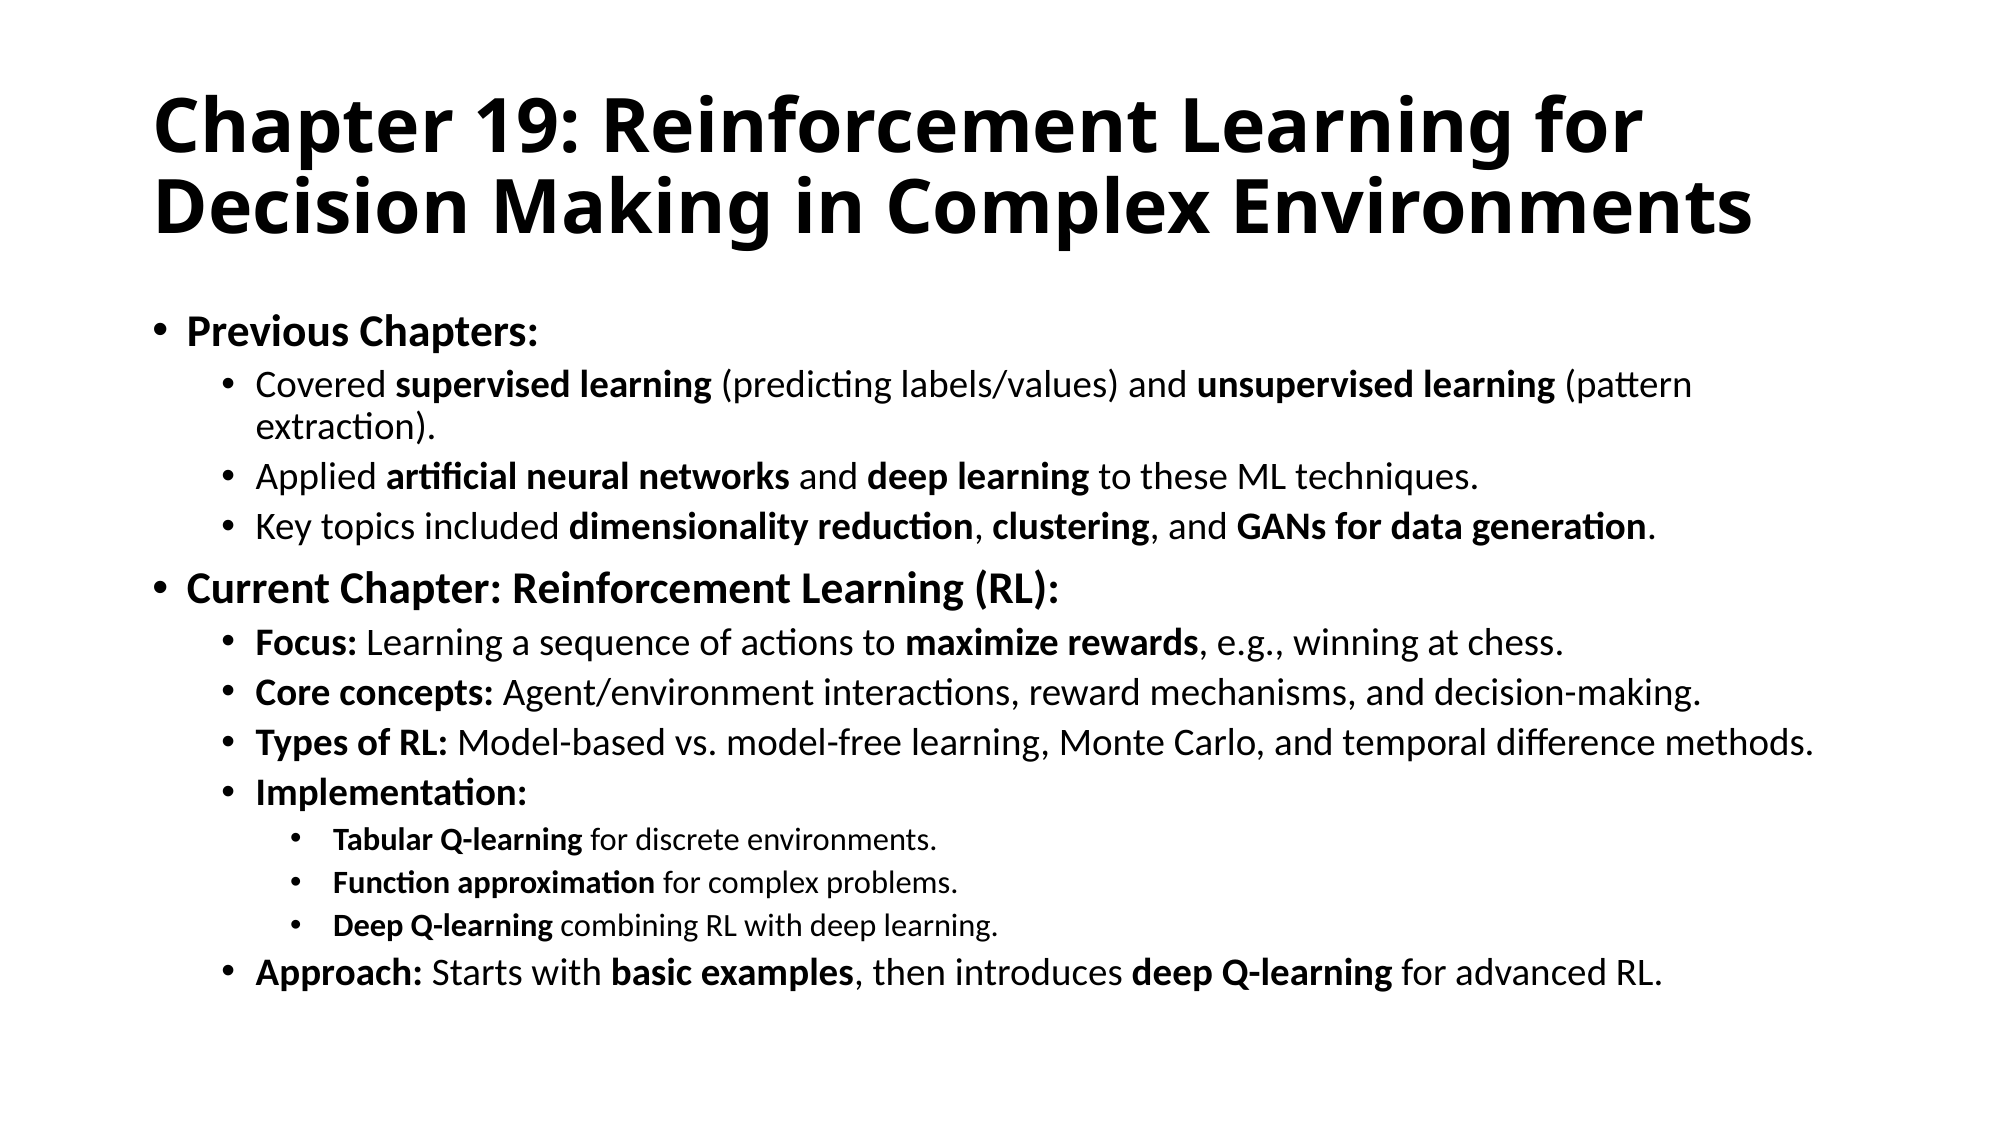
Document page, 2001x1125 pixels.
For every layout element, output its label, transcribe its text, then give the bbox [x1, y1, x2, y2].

title Chapter 19: Reinforcement Learning for Decision Making in Complex Environments [137, 59, 1863, 278]
list Previous Chapters: Covered supervised learning (predicting labels/values) and unsupervised learning (pattern extraction). Applied artificial neural networks and deep learning to these ML techniques. Key topics included dimensionality reduction, clustering, and GANs for data generation. Current Chapter: Reinforcement Learning (RL): Focus: Learning a sequence of actions to maximize rewards, e.g., winning at chess. Core concepts: Agent/environment interactions, reward mechanisms, and decision-making. Types of RL: Model-based vs. model-free learning, Monte Carlo, and temporal difference methods. Implementation: Tabular Q-learning for discrete environments. Function approximation for complex problems. Deep Q-learning combining RL with deep learning. Approach: Starts with basic examples, then introduces deep Q-learning for advanced RL. [137, 299, 1863, 1014]
